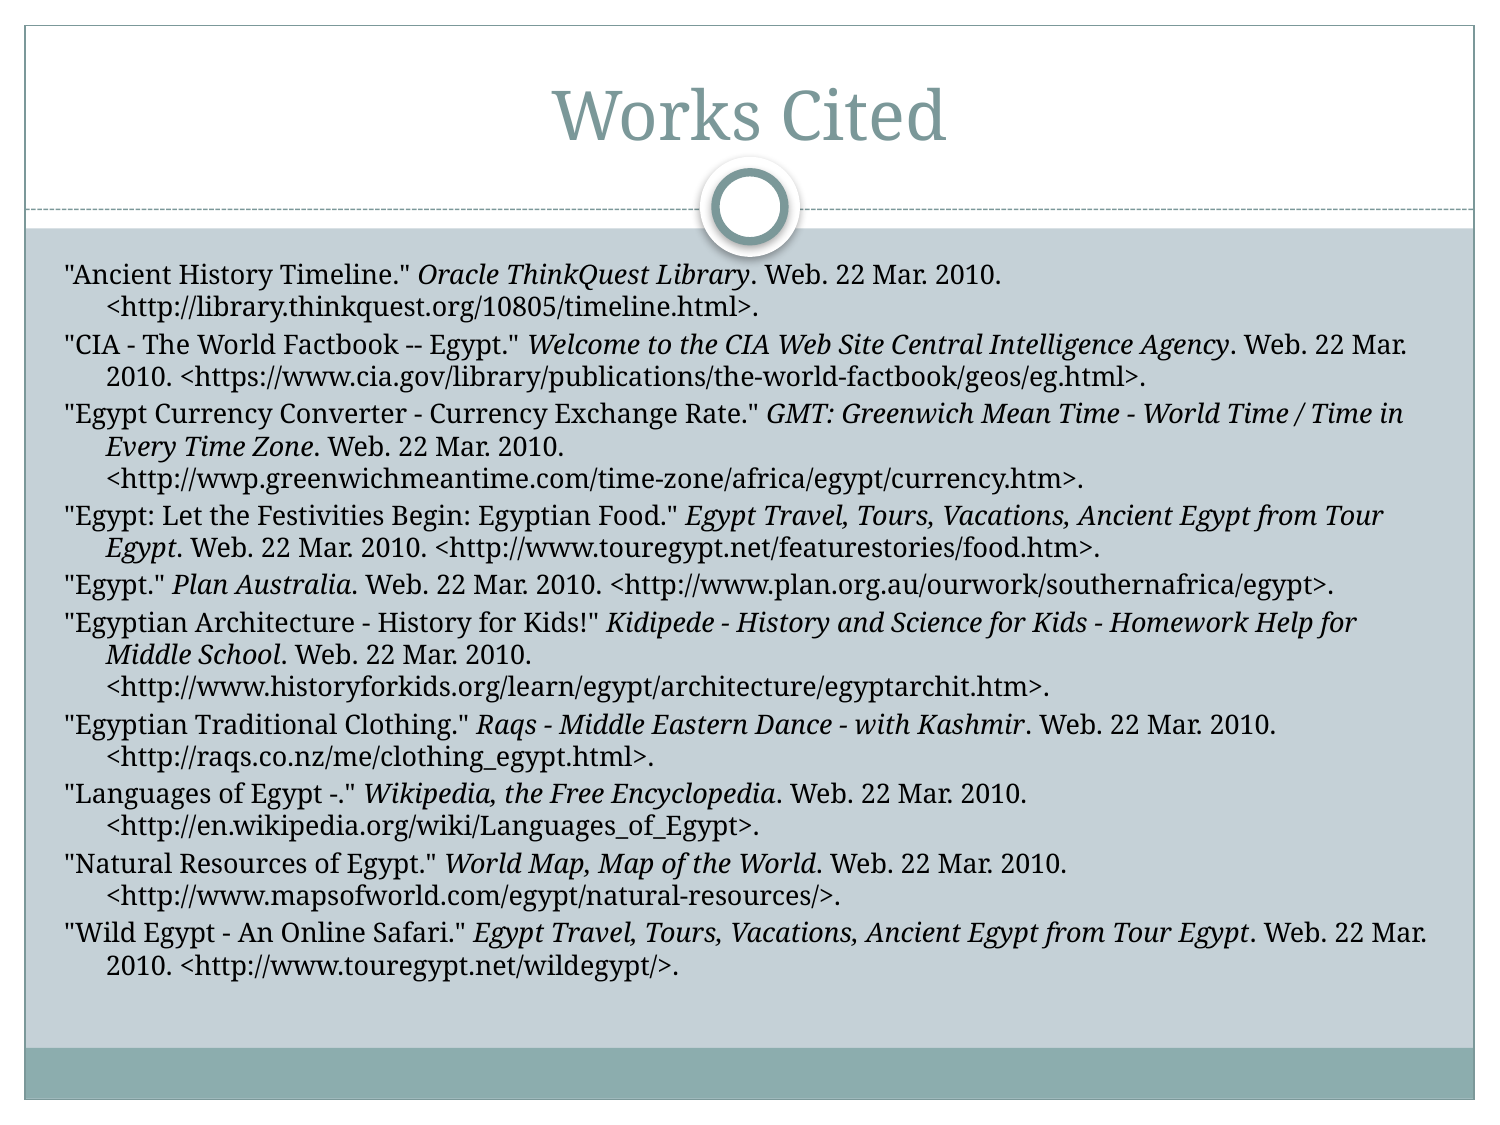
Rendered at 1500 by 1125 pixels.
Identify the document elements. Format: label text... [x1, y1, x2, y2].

list "Ancient History Timeline." Oracle ThinkQuest Library. Web. 22 Mar. 2010. <http://library.thinkquest.org/10805/timeline.html>. "CIA - The World Factbook -- Egypt." Welcome to the CIA Web Site Central Intelligence Agency. Web. 22 Mar. 2010. <https://www.cia.gov/library/publications/the-world-factbook/geos/eg.html>. "Egypt Currency Converter - Currency Exchange Rate." GMT: Greenwich Mean Time - World Time / Time in Every Time Zone. Web. 22 Mar. 2010. <http://wwp.greenwichmeantime.com/time-zone/africa/egypt/currency.htm>. "Egypt: Let the Festivities Begin: Egyptian Food." Egypt Travel, Tours, Vacations, Ancient Egypt from Tour Egypt. Web. 22 Mar. 2010. <http://www.touregypt.net/featurestories/food.htm>. "Egypt." Plan Australia. Web. 22 Mar. 2010. <http://www.plan.org.au/ourwork/southernafrica/egypt>. "Egyptian Architecture - History for Kids!" Kidipede - History and Science for Kids - Homework Help for Middle School. Web. 22 Mar. 2010. <http://www.historyforkids.org/learn/egypt/architecture/egyptarchit.htm>. "Egyptian Traditional Clothing." Raqs - Middle Eastern Dance - with Kashmir. Web. 22 Mar. 2010. <http://raqs.co.nz/me/clothing_egypt.html>. "Languages of Egypt -." Wikipedia, the Free Encyclopedia. Web. 22 Mar. 2010. <http://en.wikipedia.org/wiki/Languages_of_Egypt>. "Natural Resources of Egypt." World Map, Map of the World. Web. 22 Mar. 2010. <http://www.mapsofworld.com/egypt/natural-resources/>. "Wild Egypt - An Online Safari." Egypt Travel, Tours, Vacations, Ancient Egypt from Tour Egypt. Web. 22 Mar. 2010. <http://www.touregypt.net/wildegypt/>. [49, 250, 1445, 1001]
title Works Cited [49, 37, 1450, 162]
